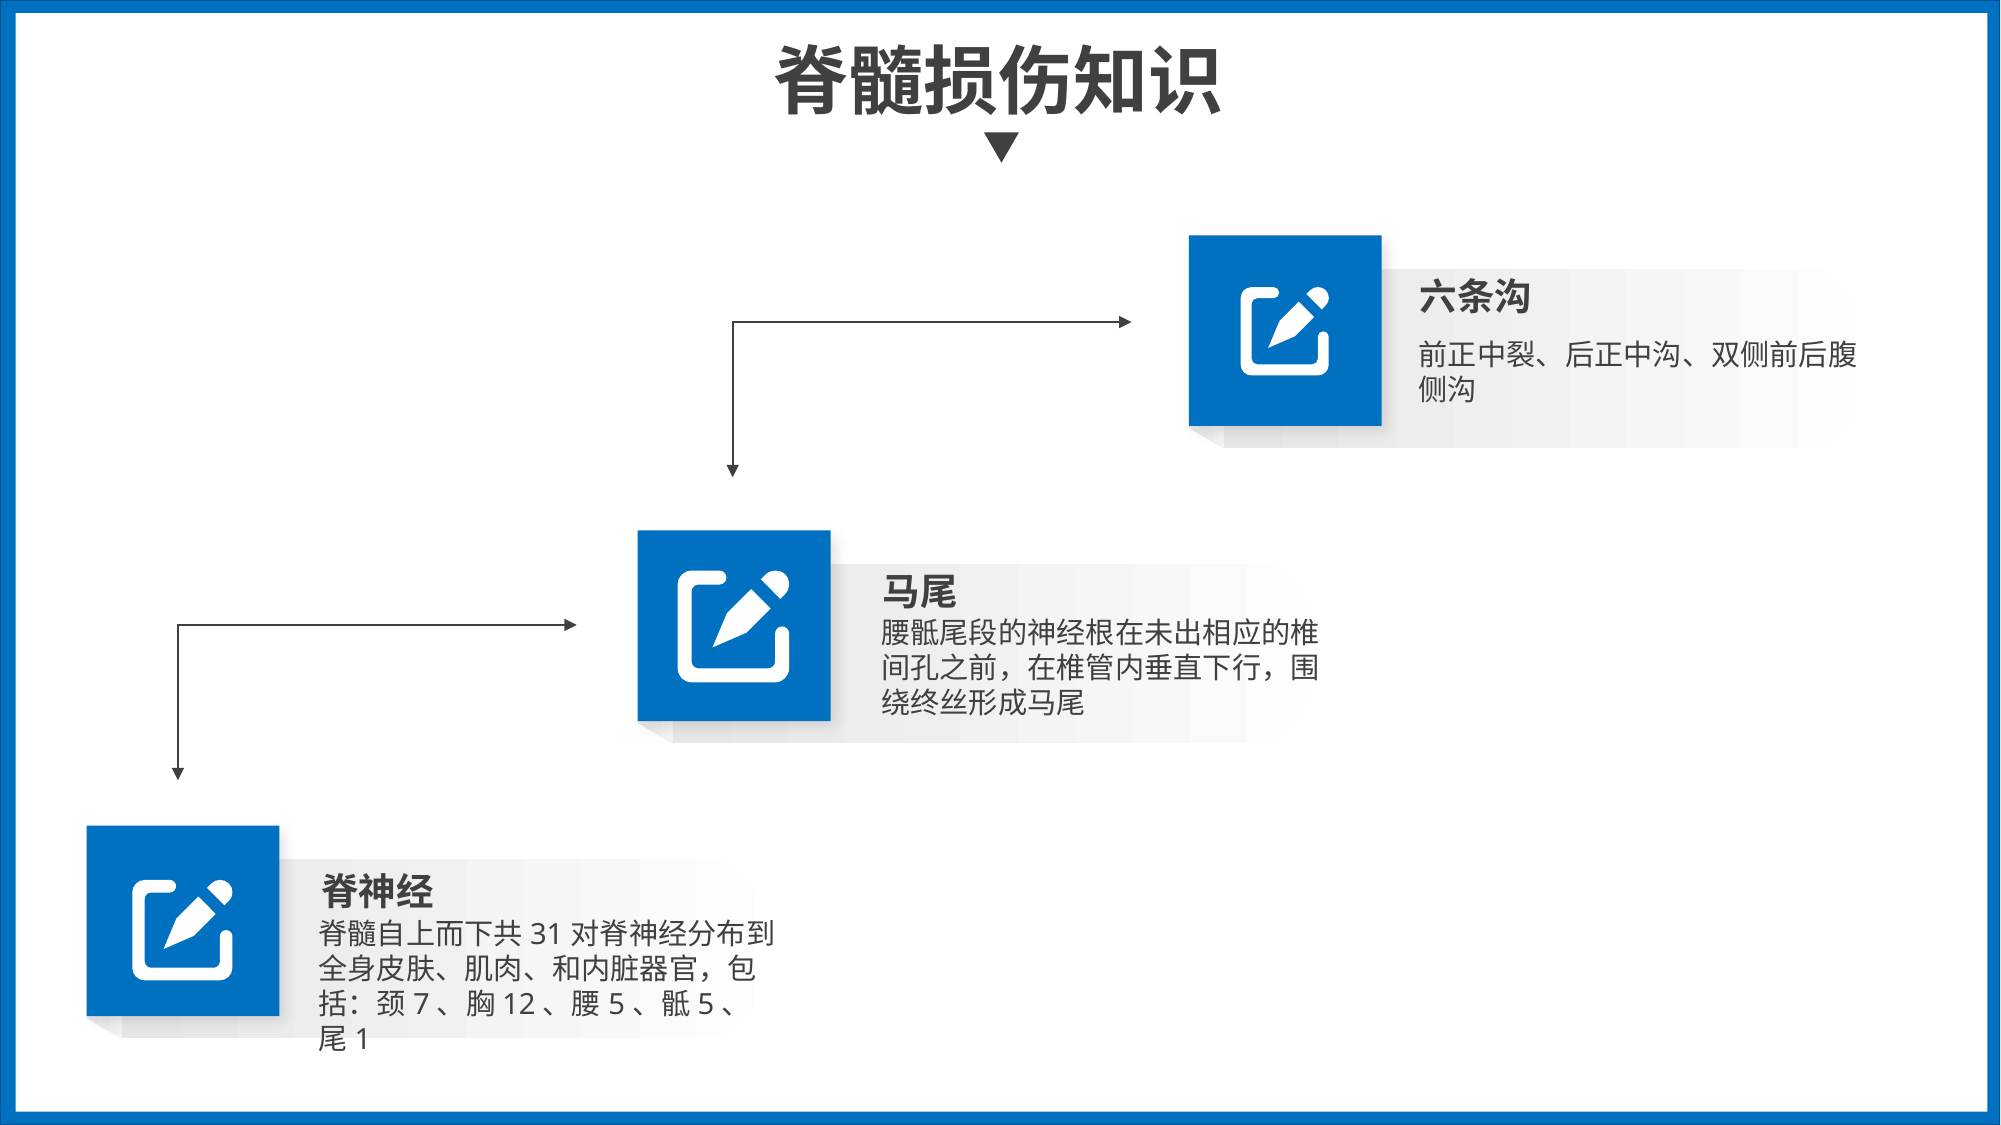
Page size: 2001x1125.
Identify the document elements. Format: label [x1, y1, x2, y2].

text_box [86, 235, 1914, 1039]
